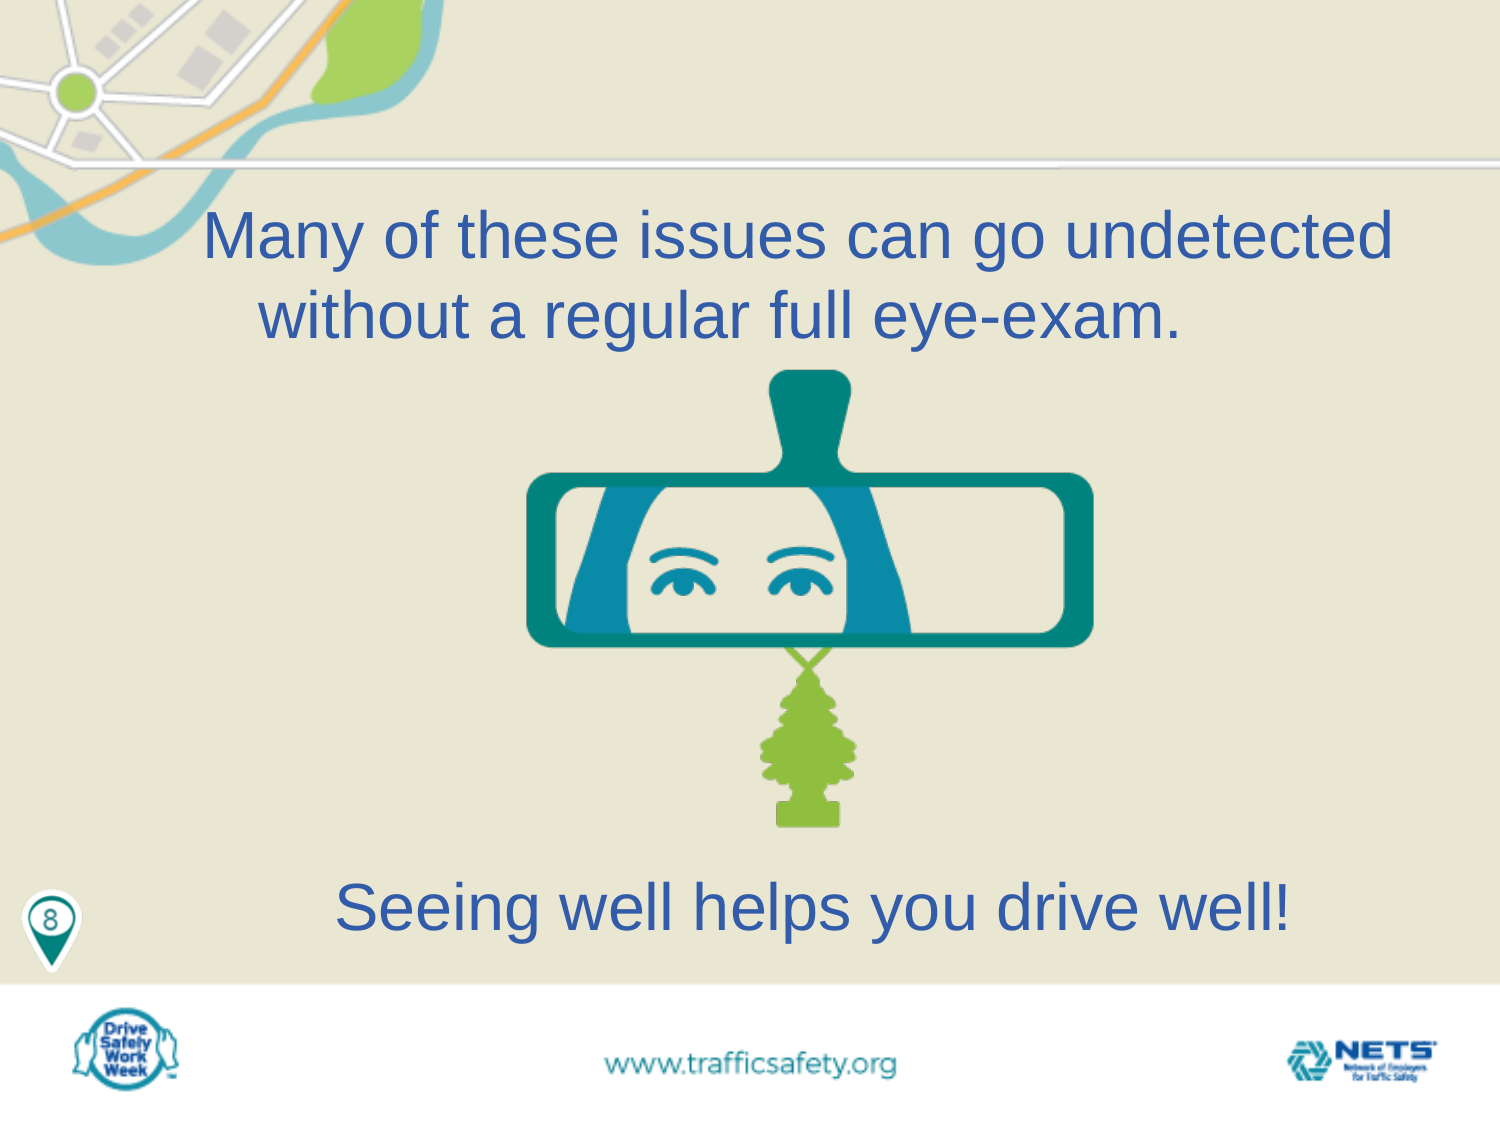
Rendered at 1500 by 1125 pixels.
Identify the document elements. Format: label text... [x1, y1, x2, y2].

picture [0, 0, 1500, 1125]
list Many of these issues can go undetected without a regular full eye-exam. Seeing well helps you drive well! [194, 183, 1433, 842]
